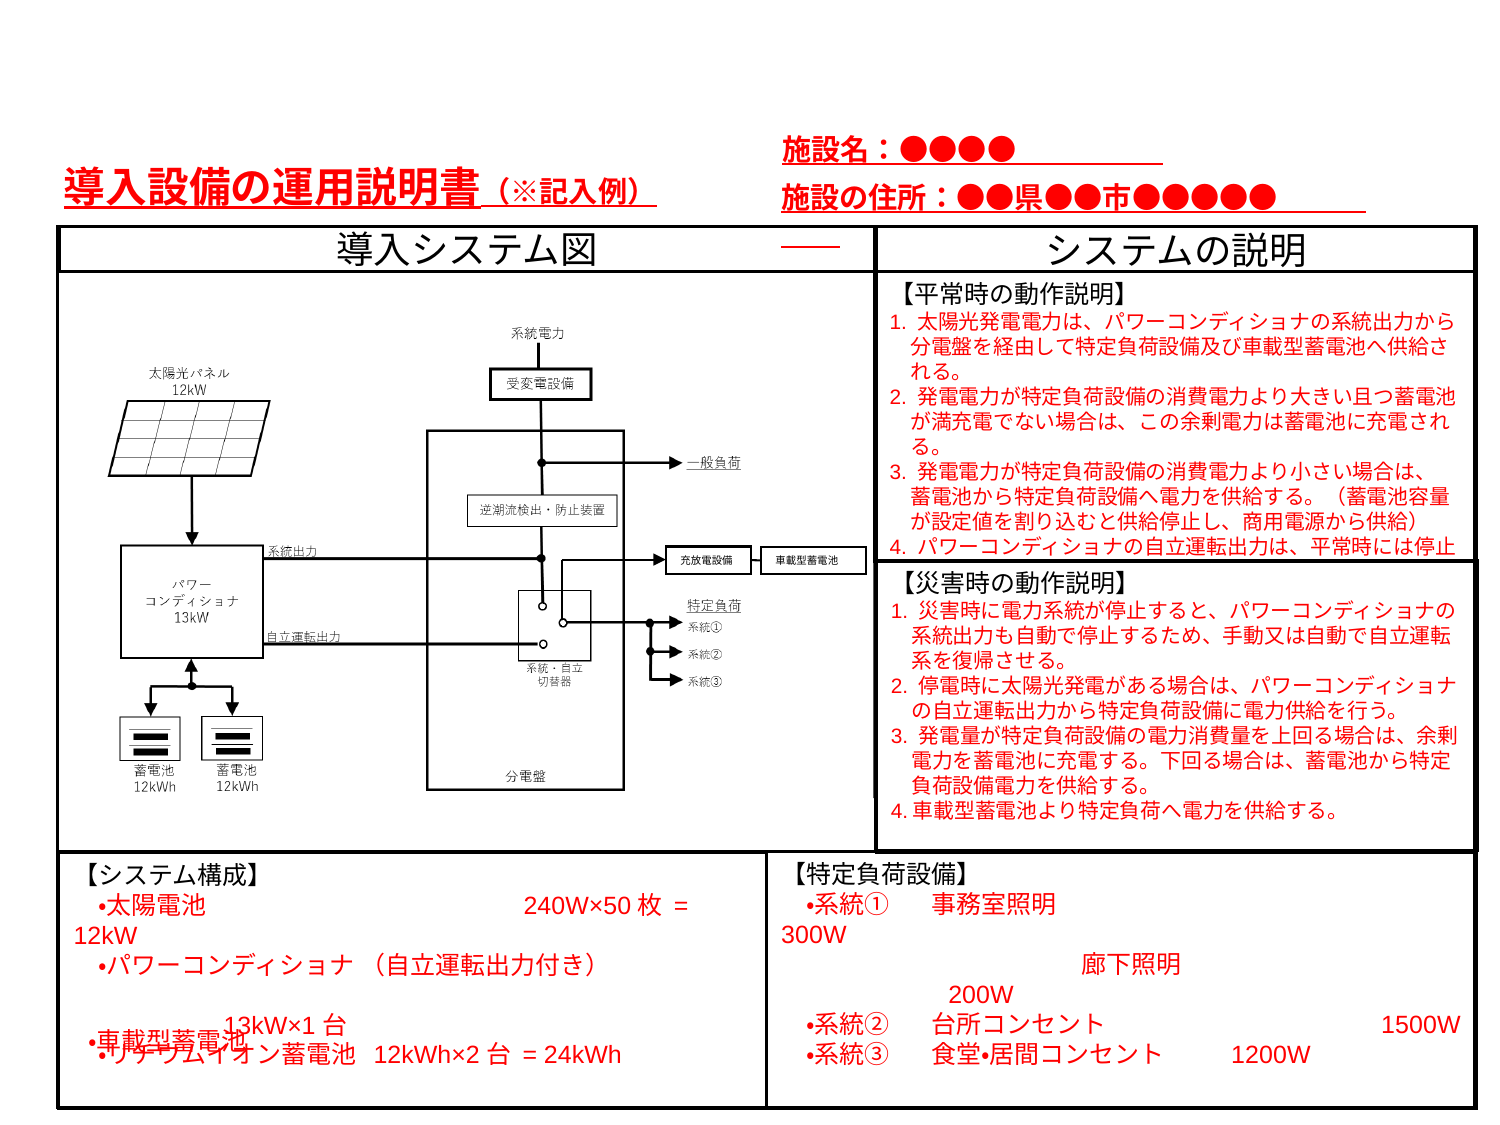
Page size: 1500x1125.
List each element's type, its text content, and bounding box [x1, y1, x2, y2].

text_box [57, 226, 1478, 1109]
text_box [561, 546, 866, 619]
text_box 導入設備の運用説明書（※記入例） [48, 153, 672, 219]
picture [107, 321, 750, 804]
text_box 施設の住所：●●県●●市●●●●● [766, 171, 1392, 226]
text_box 施設名：●●●● [767, 124, 1371, 174]
